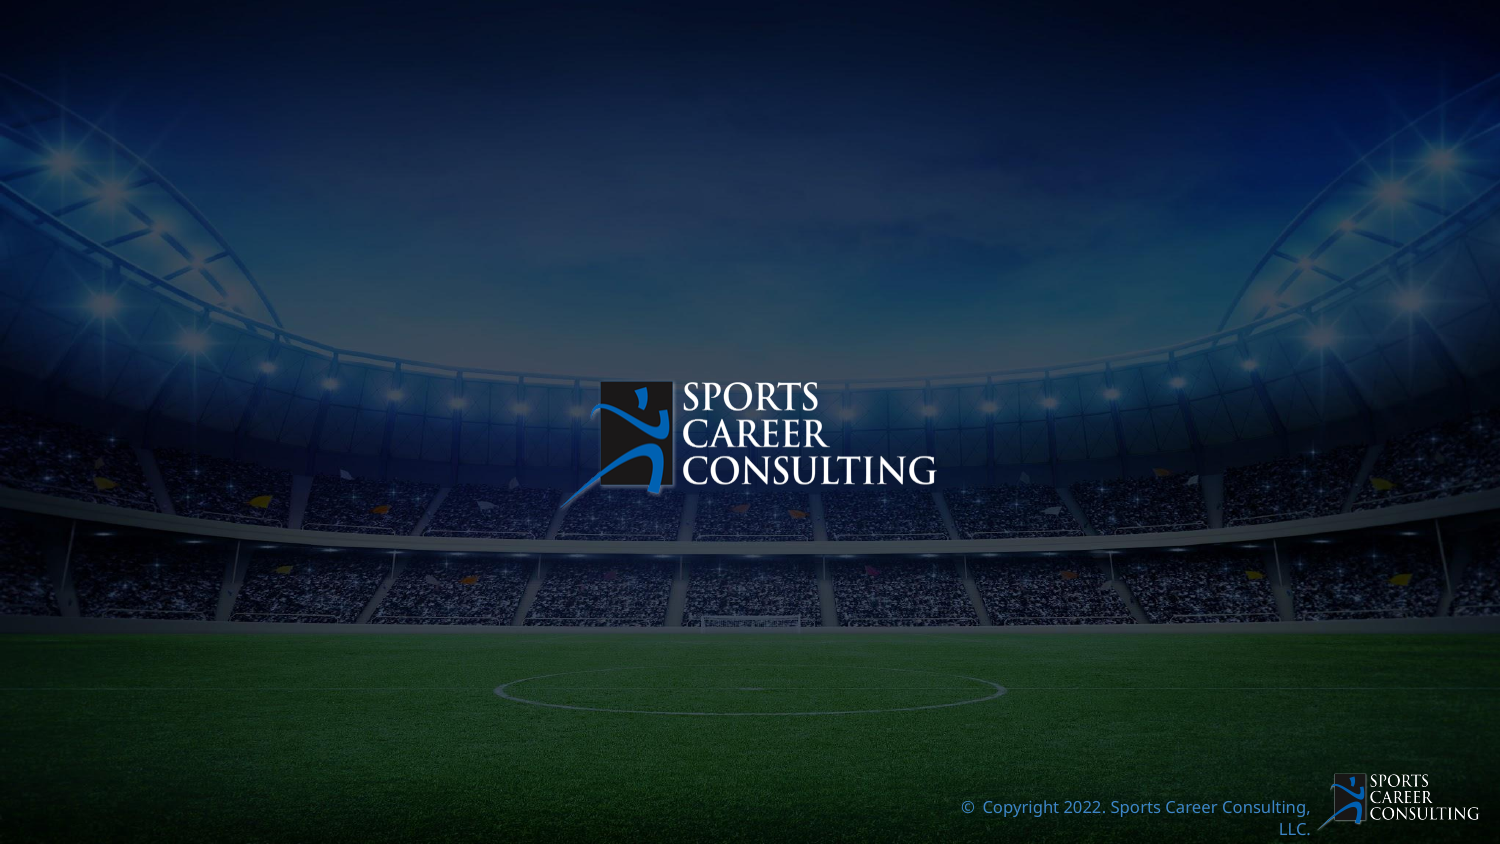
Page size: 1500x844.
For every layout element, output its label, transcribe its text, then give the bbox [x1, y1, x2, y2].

text_box © Copyright 2022. Sports Career Consulting, LLC. [914, 769, 1326, 844]
picture [0, 0, 1500, 844]
